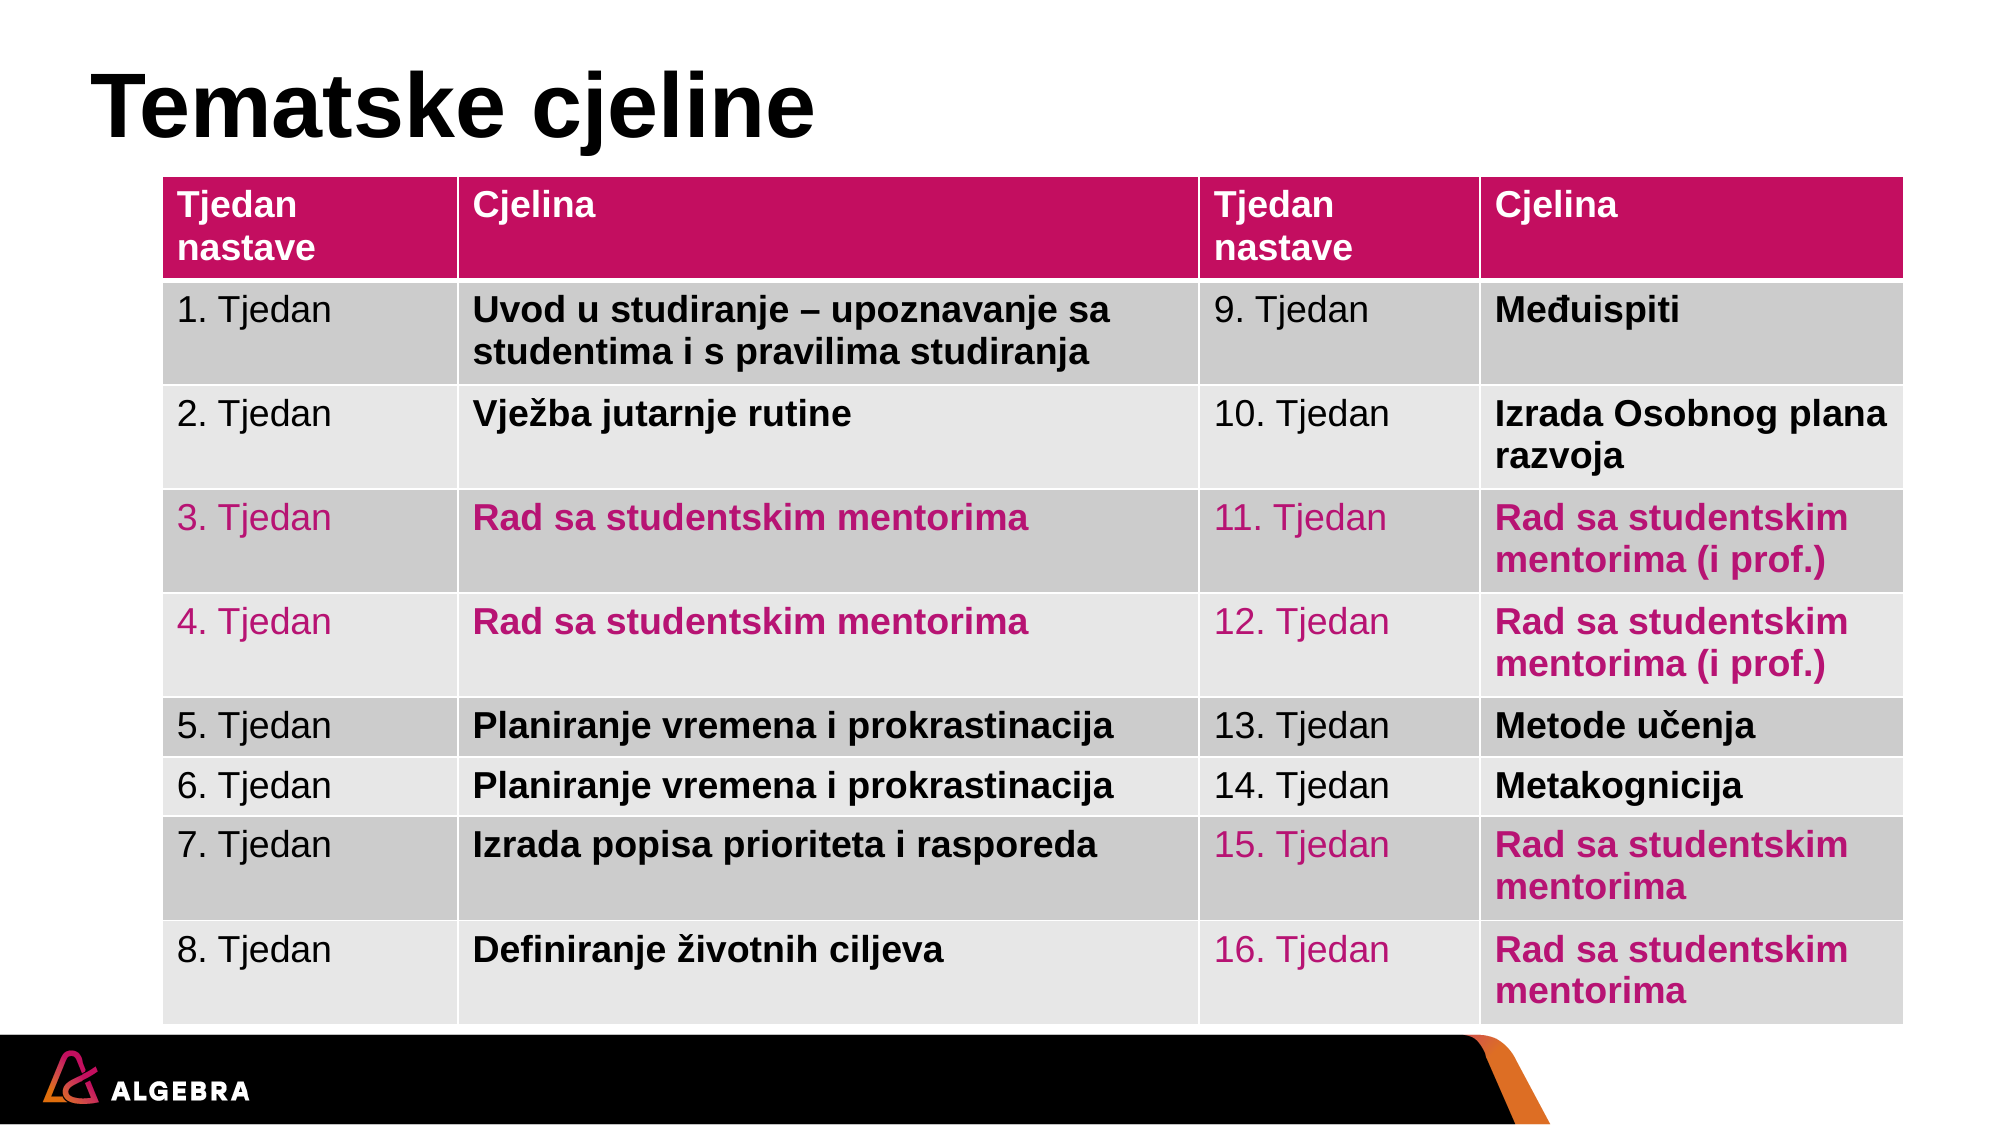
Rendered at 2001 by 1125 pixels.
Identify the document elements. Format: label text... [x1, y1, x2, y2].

table_cell 4. Tjedan [163, 594, 457, 696]
table_cell 5. Tjedan [163, 698, 457, 756]
table_cell 12. Tjedan [1200, 594, 1479, 696]
table_cell 7. Tjedan [163, 817, 457, 920]
table_cell Rad sa studentskim mentorima [1481, 817, 1903, 920]
title Tematske cjeline [75, 0, 1801, 217]
table_cell Metakognicija [1481, 758, 1903, 815]
table_cell 15. Tjedan [1200, 817, 1479, 920]
table_cell Međuispiti [1481, 283, 1903, 384]
table_header Tjedan nastave [163, 177, 457, 278]
table_cell Rad sa studentskim mentorima [1481, 921, 1903, 1024]
table_cell Uvod u studiranje – upoznavanje sa studentima i s pravilima studiranja [459, 283, 1198, 384]
table_cell 3. Tjedan [163, 490, 457, 592]
table_cell Rad sa studentskim mentorima (i prof.) [1481, 490, 1903, 592]
table_cell 10. Tjedan [1200, 386, 1479, 488]
table_header Cjelina [459, 177, 1198, 278]
table_cell 13. Tjedan [1200, 698, 1479, 756]
table_cell Rad sa studentskim mentorima [459, 490, 1198, 592]
table_cell Metode učenja [1481, 698, 1903, 756]
table_cell 16. Tjedan [1200, 921, 1479, 1024]
table_cell Izrada Osobnog plana razvoja [1481, 386, 1903, 488]
table_cell Izrada popisa prioriteta i rasporeda [459, 817, 1198, 920]
table_cell 8. Tjedan [163, 921, 457, 1024]
table_cell 14. Tjedan [1200, 758, 1479, 815]
table_cell 9. Tjedan [1200, 283, 1479, 384]
table_cell Planiranje vremena i prokrastinacija [459, 698, 1198, 756]
table_cell 11. Tjedan [1200, 490, 1479, 592]
table_cell 1. Tjedan [163, 283, 457, 384]
table_cell Rad sa studentskim mentorima (i prof.) [1481, 594, 1903, 696]
table_cell 6. Tjedan [163, 758, 457, 815]
table_cell Definiranje životnih ciljeva [459, 921, 1198, 1024]
table_header Cjelina [1481, 177, 1903, 278]
table_cell Planiranje vremena i prokrastinacija [459, 758, 1198, 815]
table_cell Vježba jutarnje rutine [459, 386, 1198, 488]
table_cell Rad sa studentskim mentorima [459, 594, 1198, 696]
table_header Tjedan nastave [1200, 177, 1479, 278]
picture [0, 1034, 1733, 1125]
table_cell 2. Tjedan [163, 386, 457, 488]
